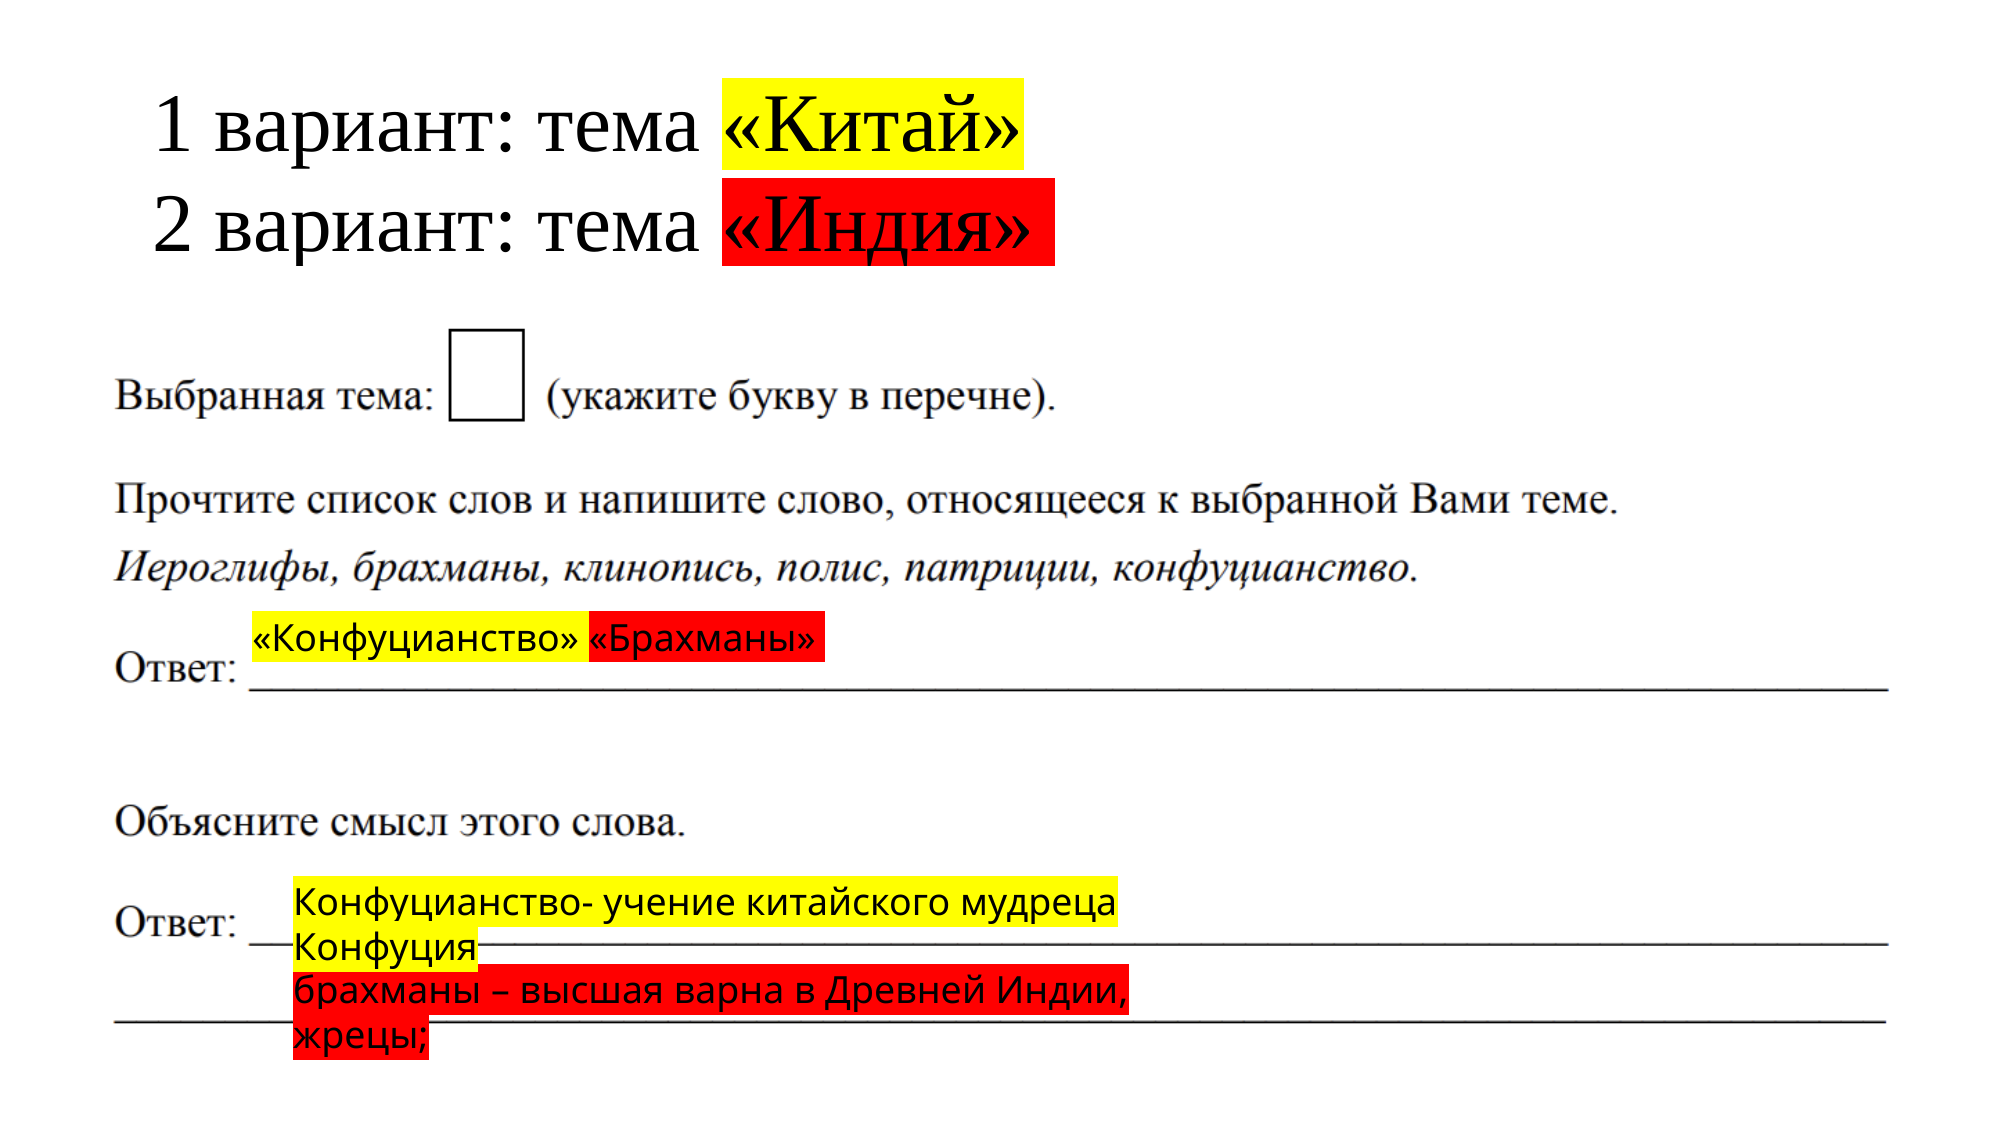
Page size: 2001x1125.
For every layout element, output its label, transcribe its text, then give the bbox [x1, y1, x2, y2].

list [86, 266, 1914, 1078]
title 1 вариант: тема «Китай» 2 вариант: тема «Индия» [137, 59, 1863, 266]
